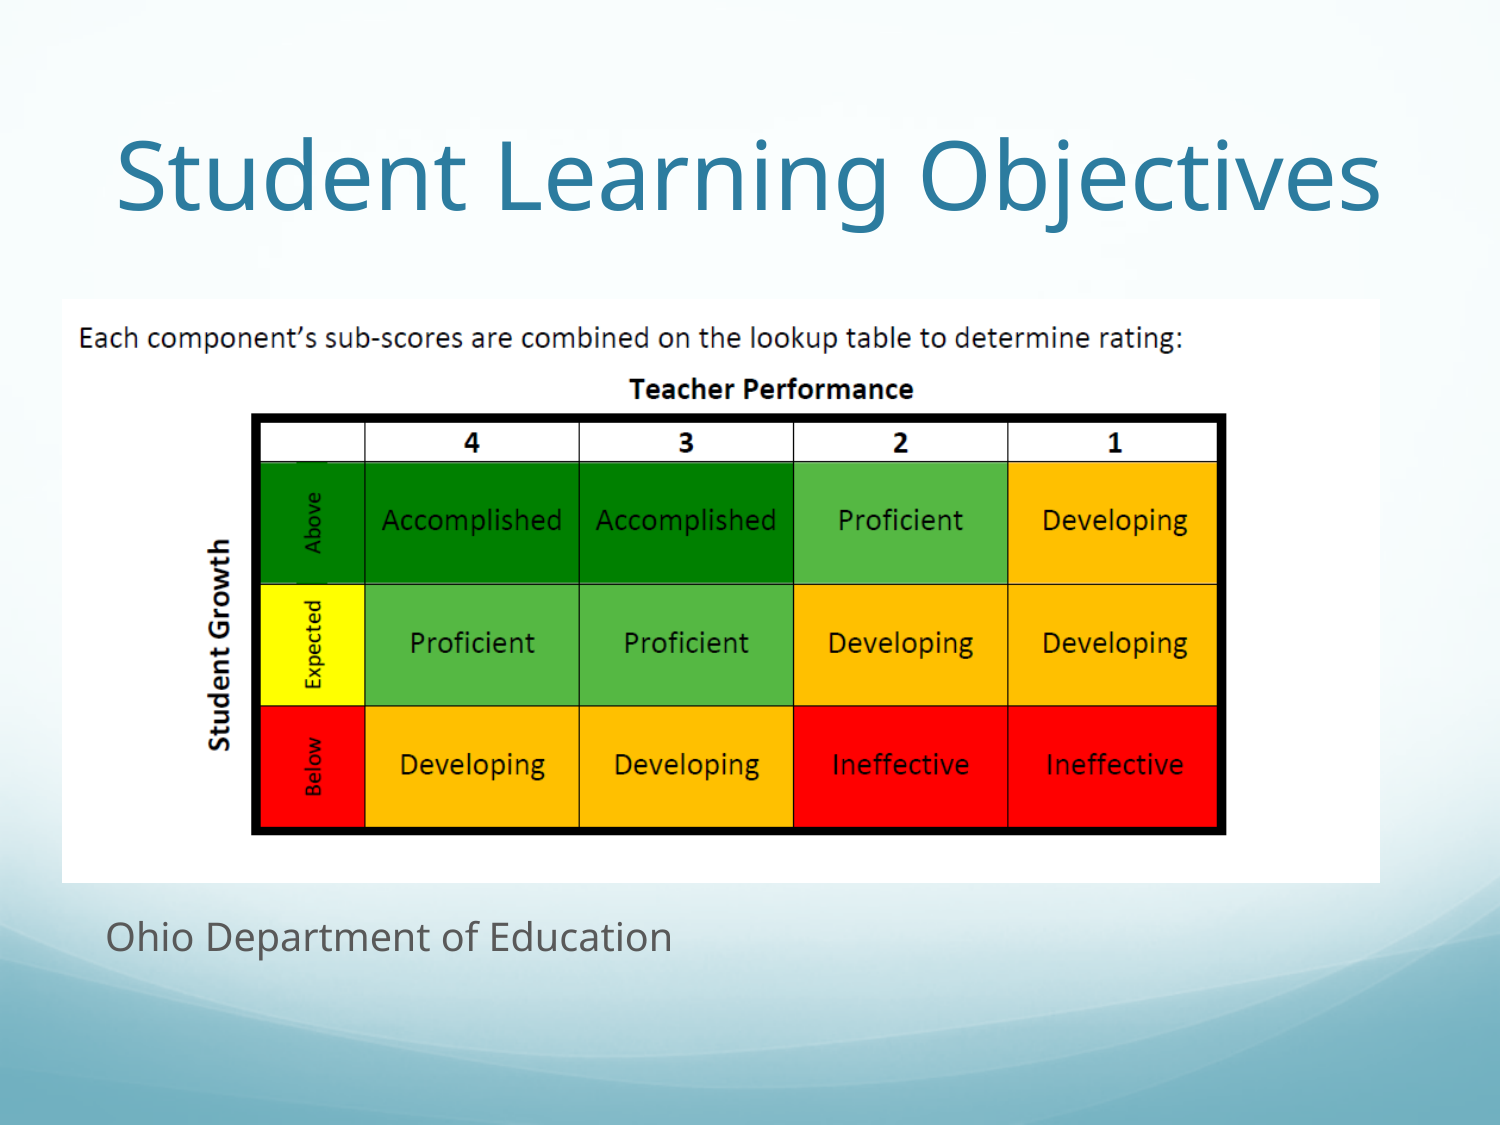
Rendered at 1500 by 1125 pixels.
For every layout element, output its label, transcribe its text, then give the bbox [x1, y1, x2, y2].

list Ohio Department of Education [90, 262, 1410, 975]
title Student Learning Objectives [90, 17, 1410, 237]
picture [61, 299, 1381, 884]
